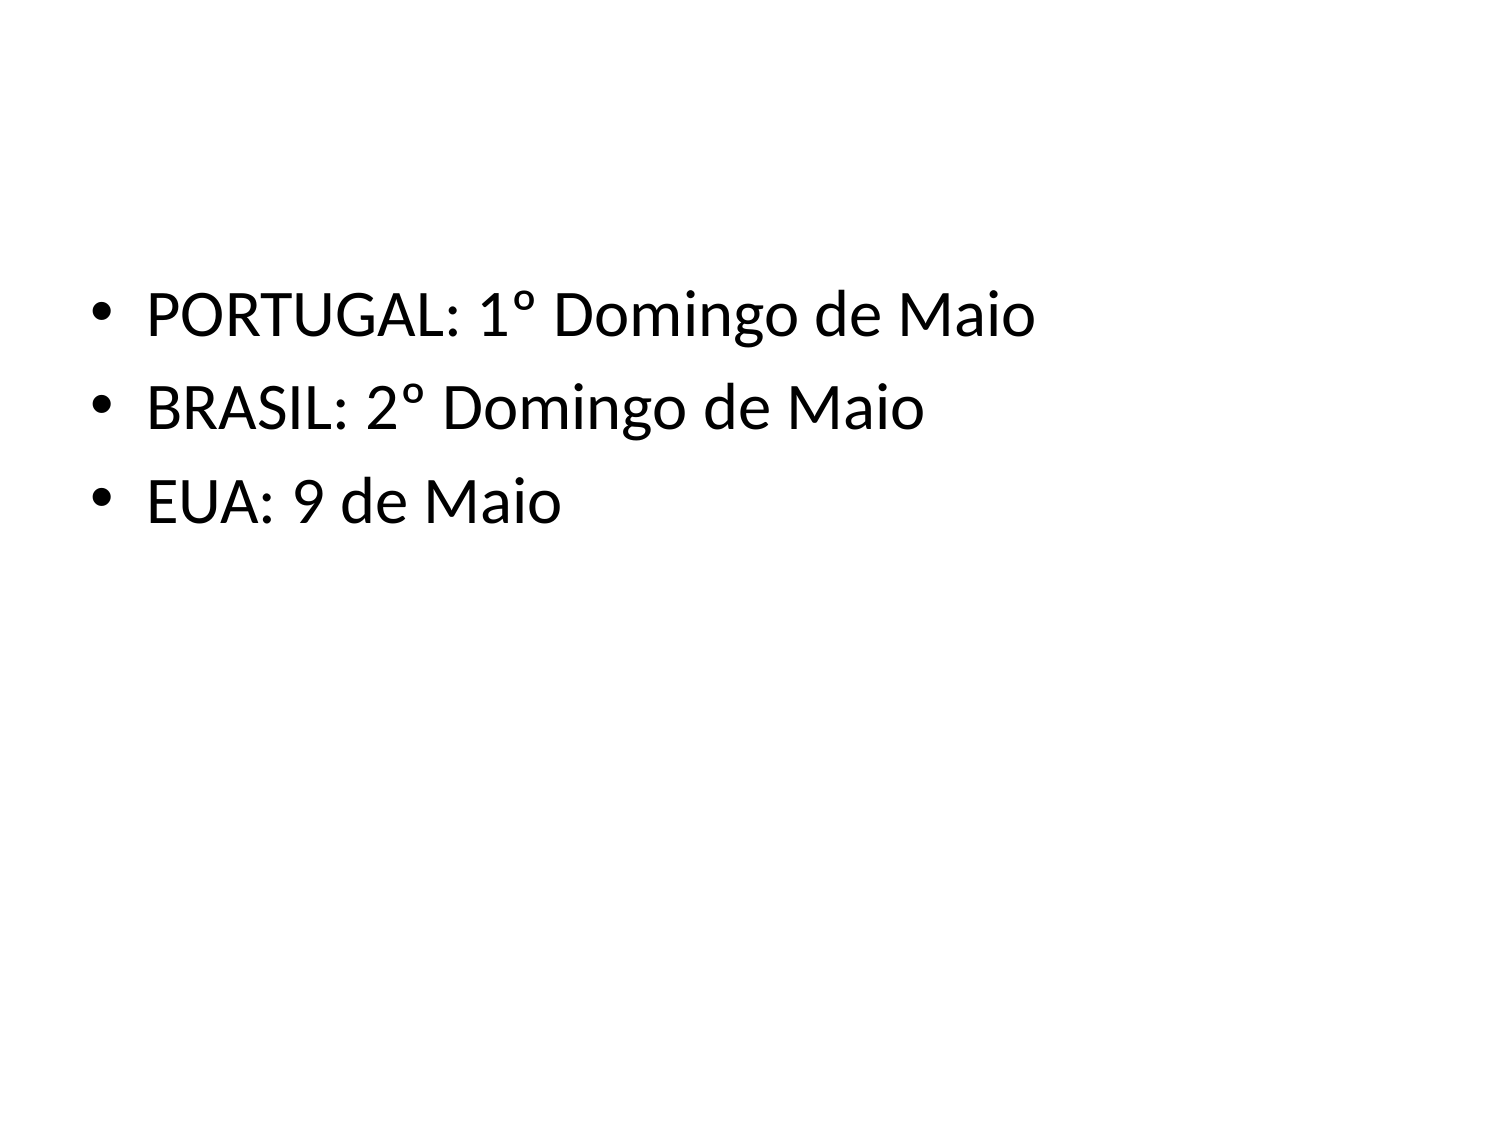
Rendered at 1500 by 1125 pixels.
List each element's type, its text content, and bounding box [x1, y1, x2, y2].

list PORTUGAL: 1º Domingo de Maio BRASIL: 2º Domingo de Maio EUA: 9 de Maio [75, 262, 1425, 1005]
